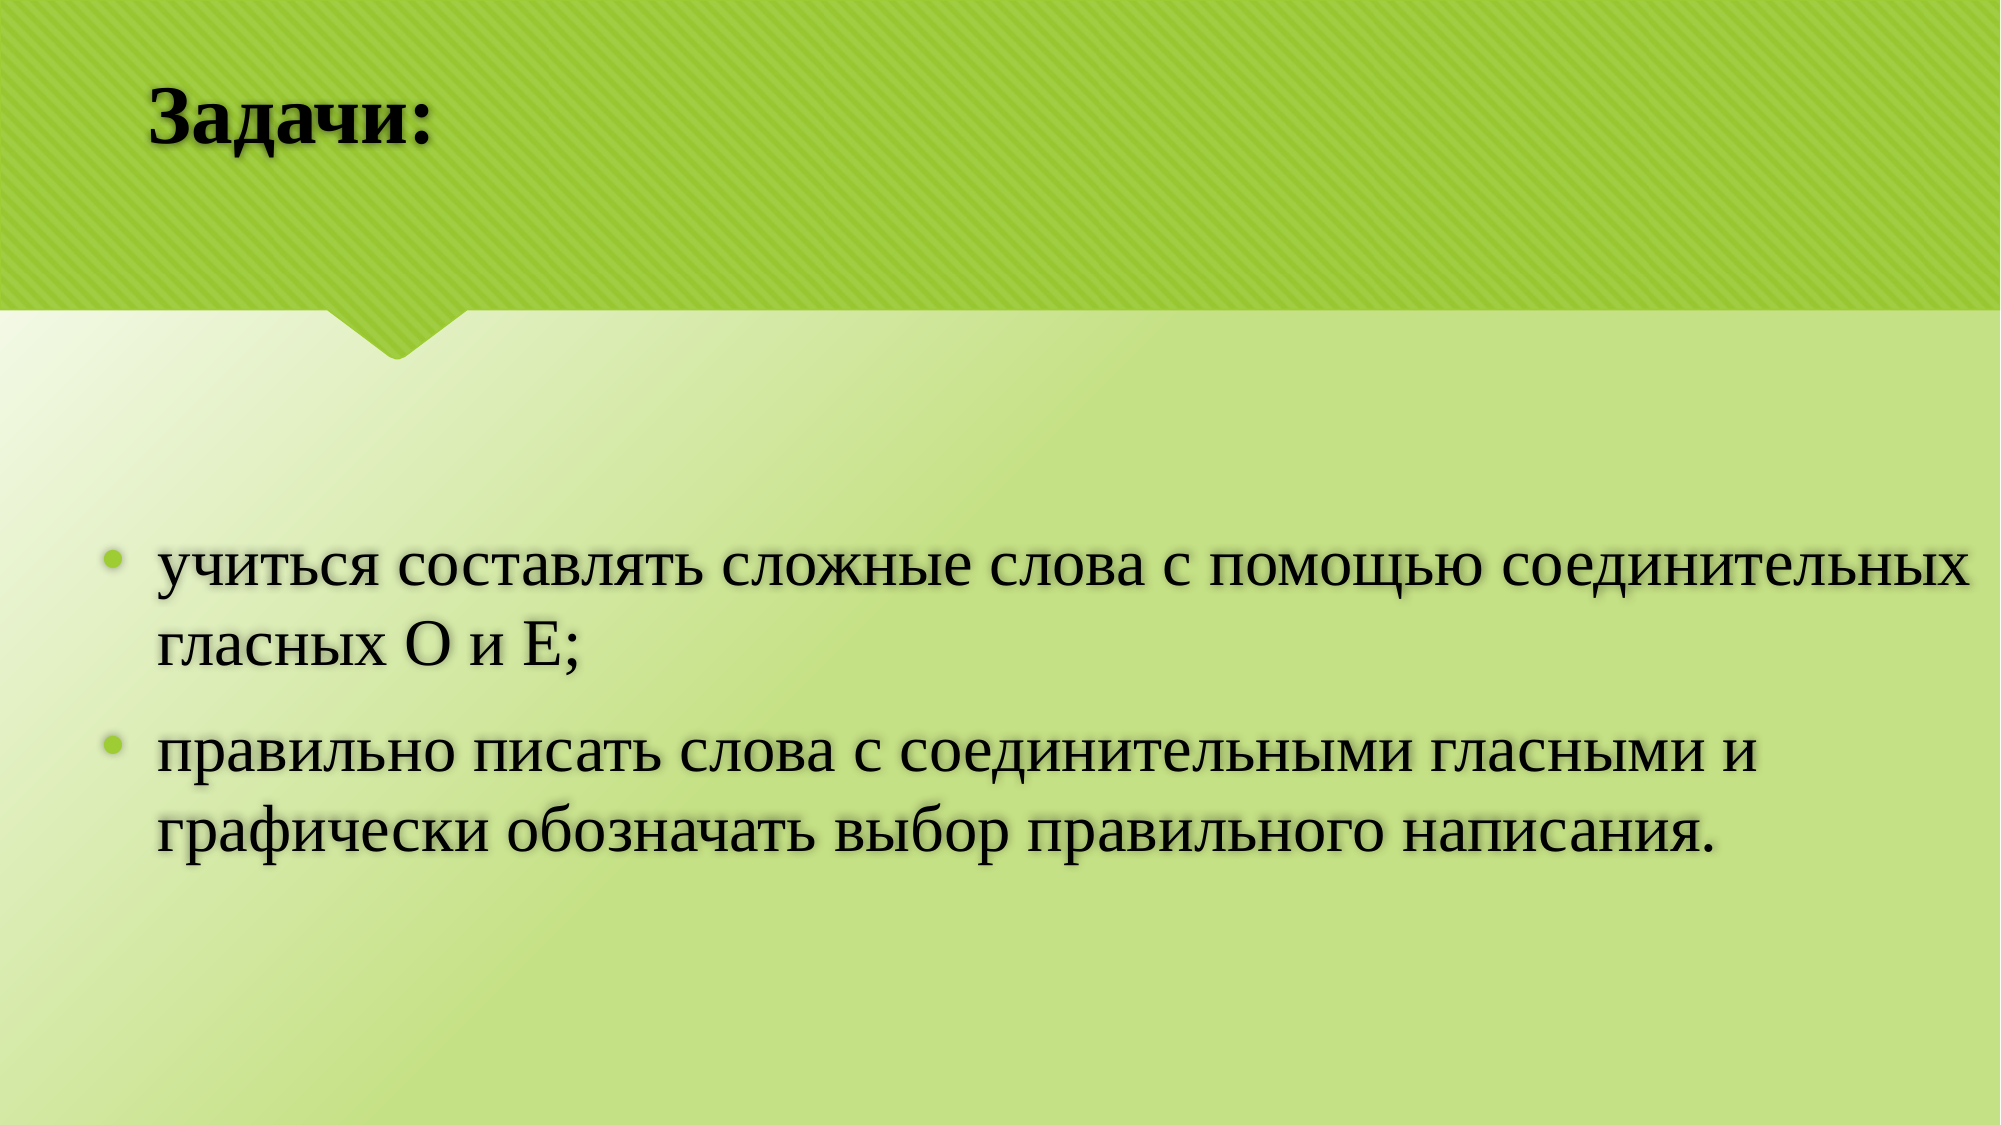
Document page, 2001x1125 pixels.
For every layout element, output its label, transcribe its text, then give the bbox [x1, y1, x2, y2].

list учиться составлять сложные слова с помощью соединительных гласных О и Е; правильно писать слова с соединительными гласными и графически обозначать выбор правильного написания. [86, 364, 2000, 1084]
title Задачи: [132, 108, 1868, 268]
